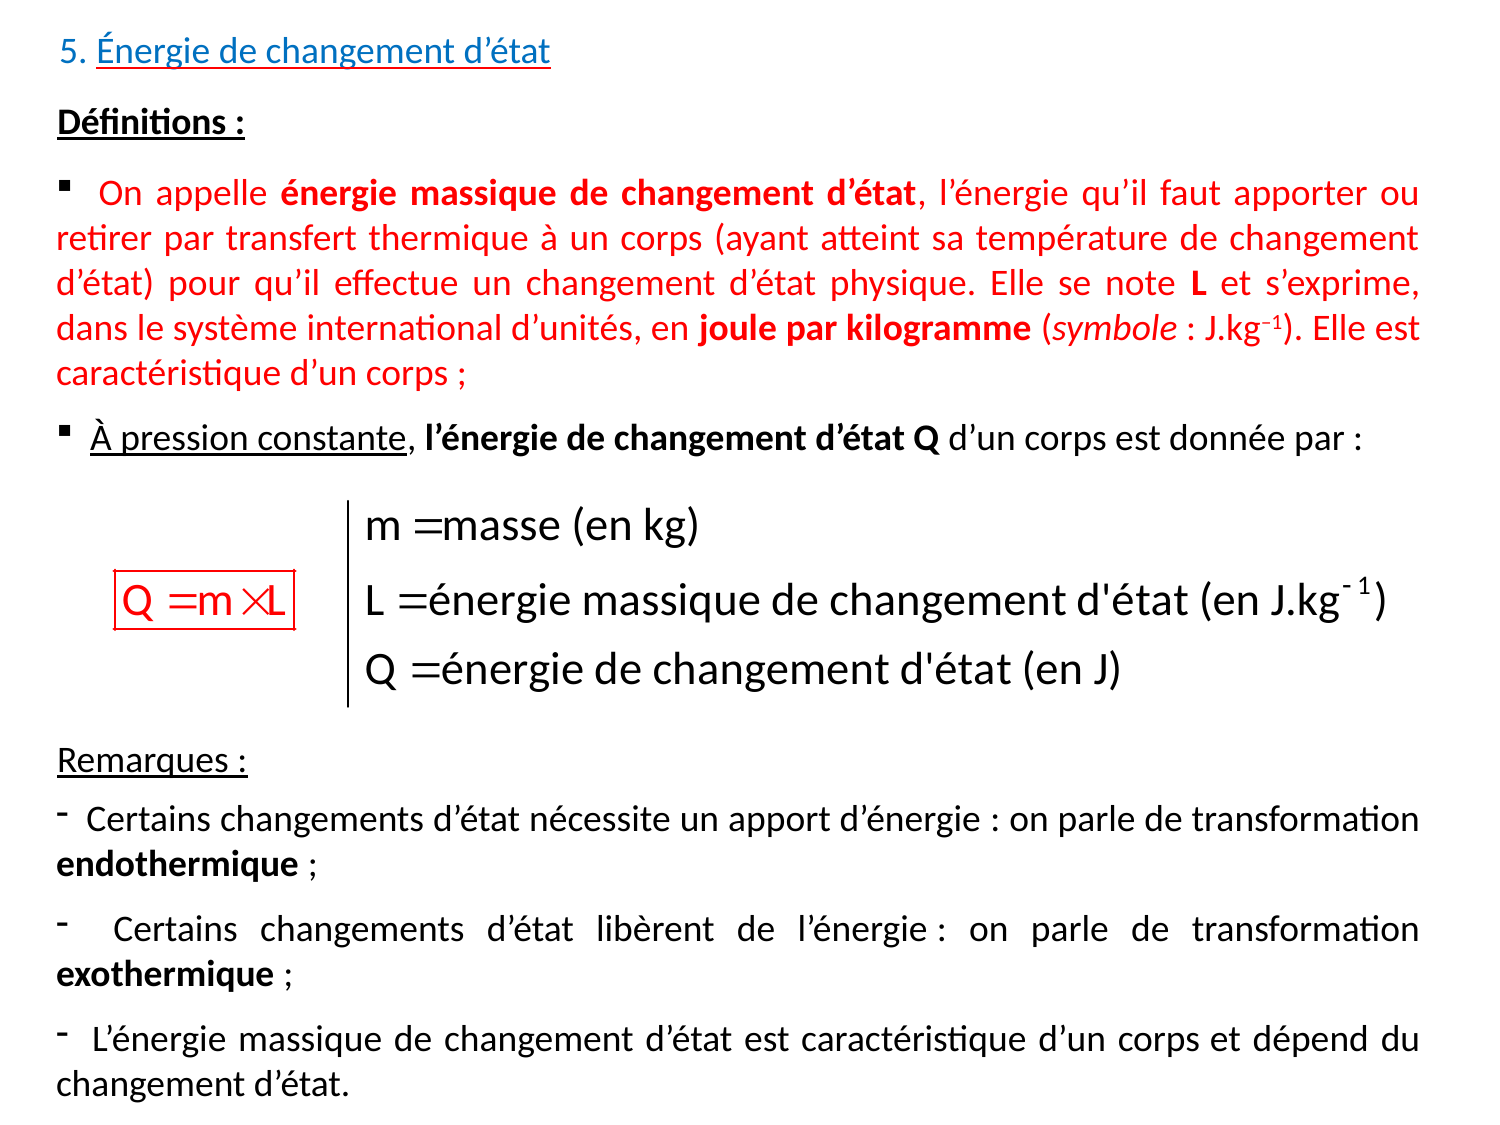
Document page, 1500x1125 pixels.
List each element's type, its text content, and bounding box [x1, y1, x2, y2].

text_box On appelle énergie massique de changement d’état, l’énergie qu’il faut apporter ou retirer par transfert thermique à un corps (ayant atteint sa température de changement d’état) pour qu’il effectue un changement d’état physique. Elle se note L et s’exprime, dans le système international d’unités, en joule par kilogramme (symbole : J.kg–1). Elle est caractéristique d’un corps ; À pression constante, l’énergie de changement d’état Q d’un corps est donnée par : [41, 160, 1436, 466]
text_box Certains changements d’état nécessite un apport d’énergie : on parle de transformation endothermique ; Certains changements d’état libèrent de l’énergie : on parle de transformation exothermique ; L’énergie massique de changement d’état est caractéristique d’un corps et dépend du changement d’état. [41, 786, 1436, 1112]
text_box 5. Énergie de changement d’état [44, 19, 567, 79]
text_box Définitions : [42, 89, 261, 150]
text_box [105, 491, 1395, 717]
text_box Remarques : [42, 727, 263, 786]
